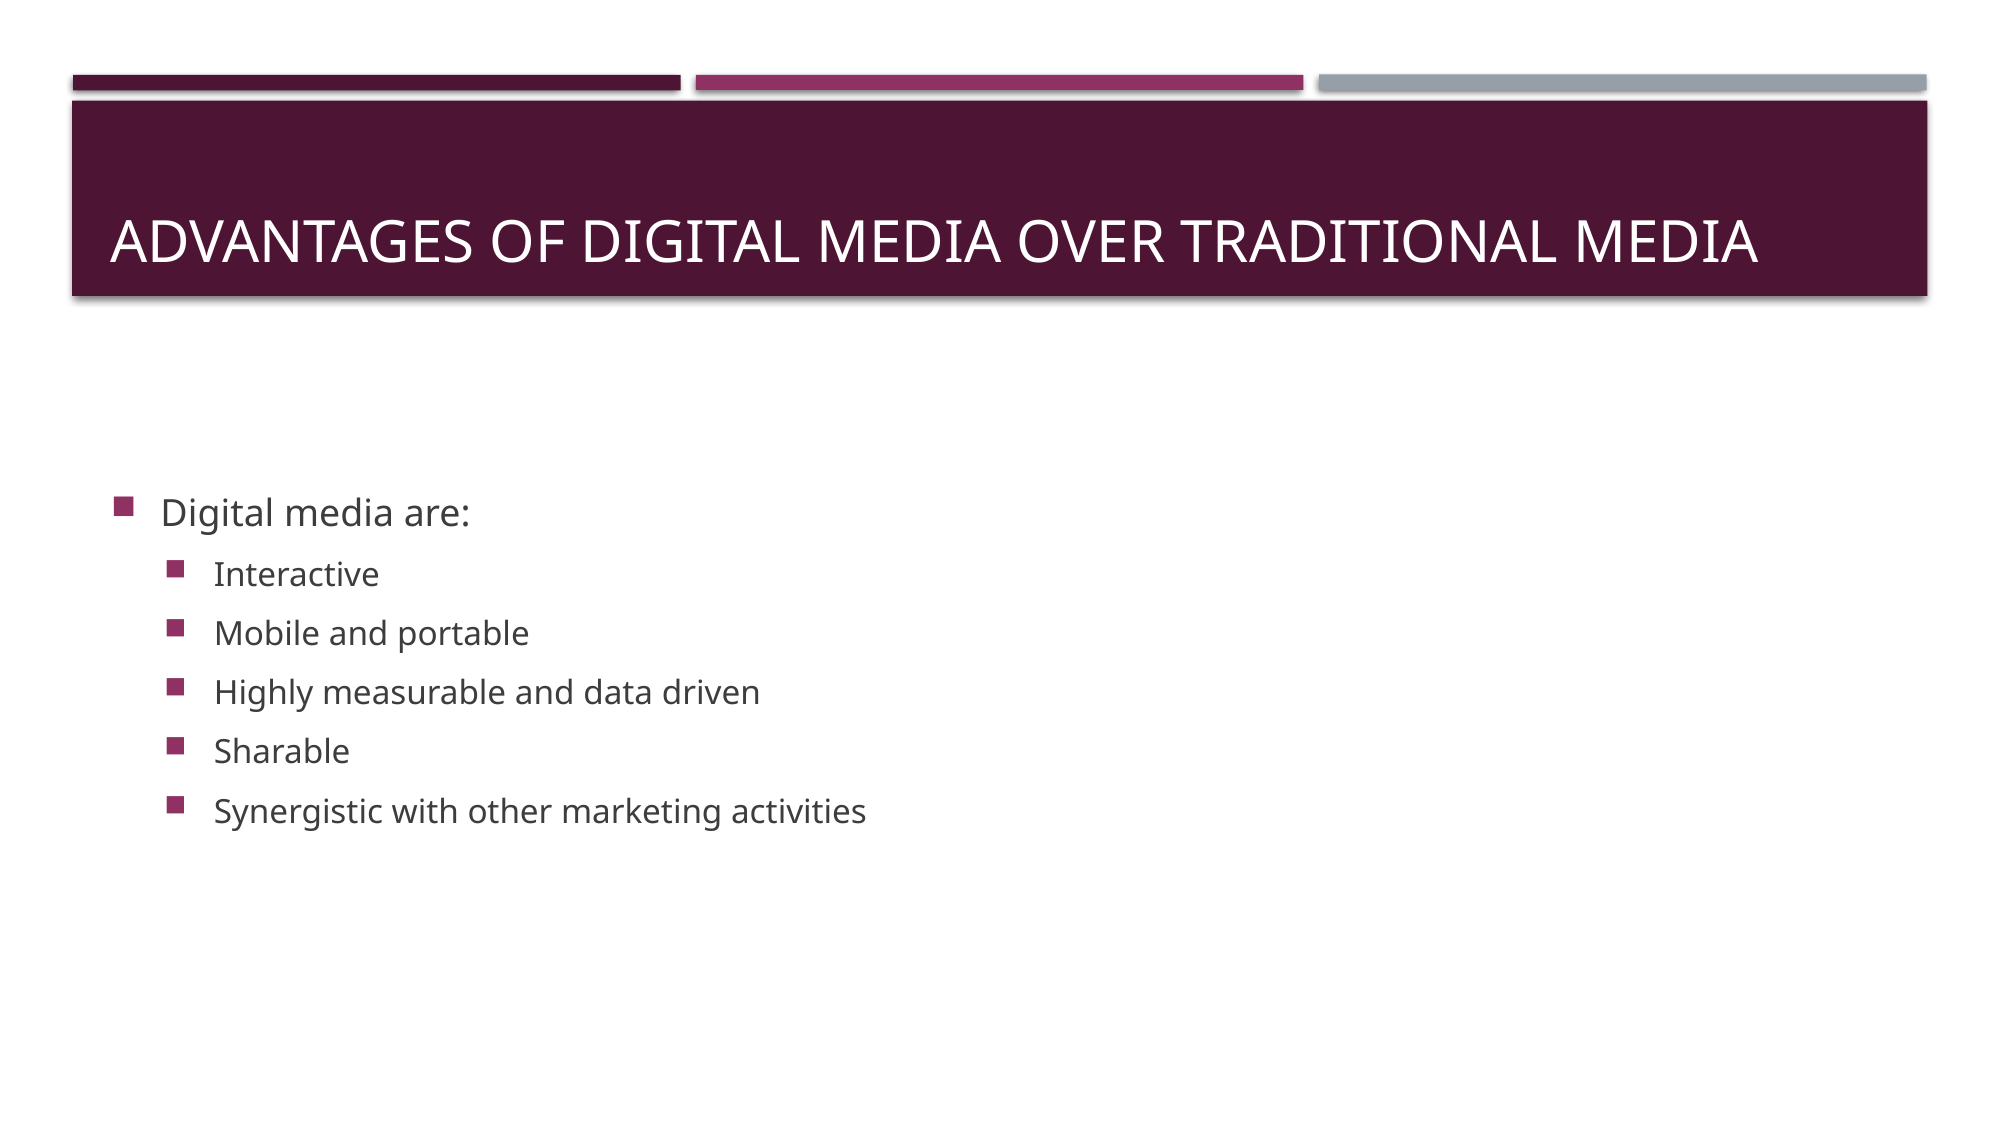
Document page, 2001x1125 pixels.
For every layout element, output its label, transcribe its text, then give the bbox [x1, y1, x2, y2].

list Digital media are: Interactive Mobile and portable Highly measurable and data driven Sharable Synergistic with other marketing activities [95, 357, 1905, 962]
title Advantages of digital media over traditional media [95, 115, 1905, 282]
